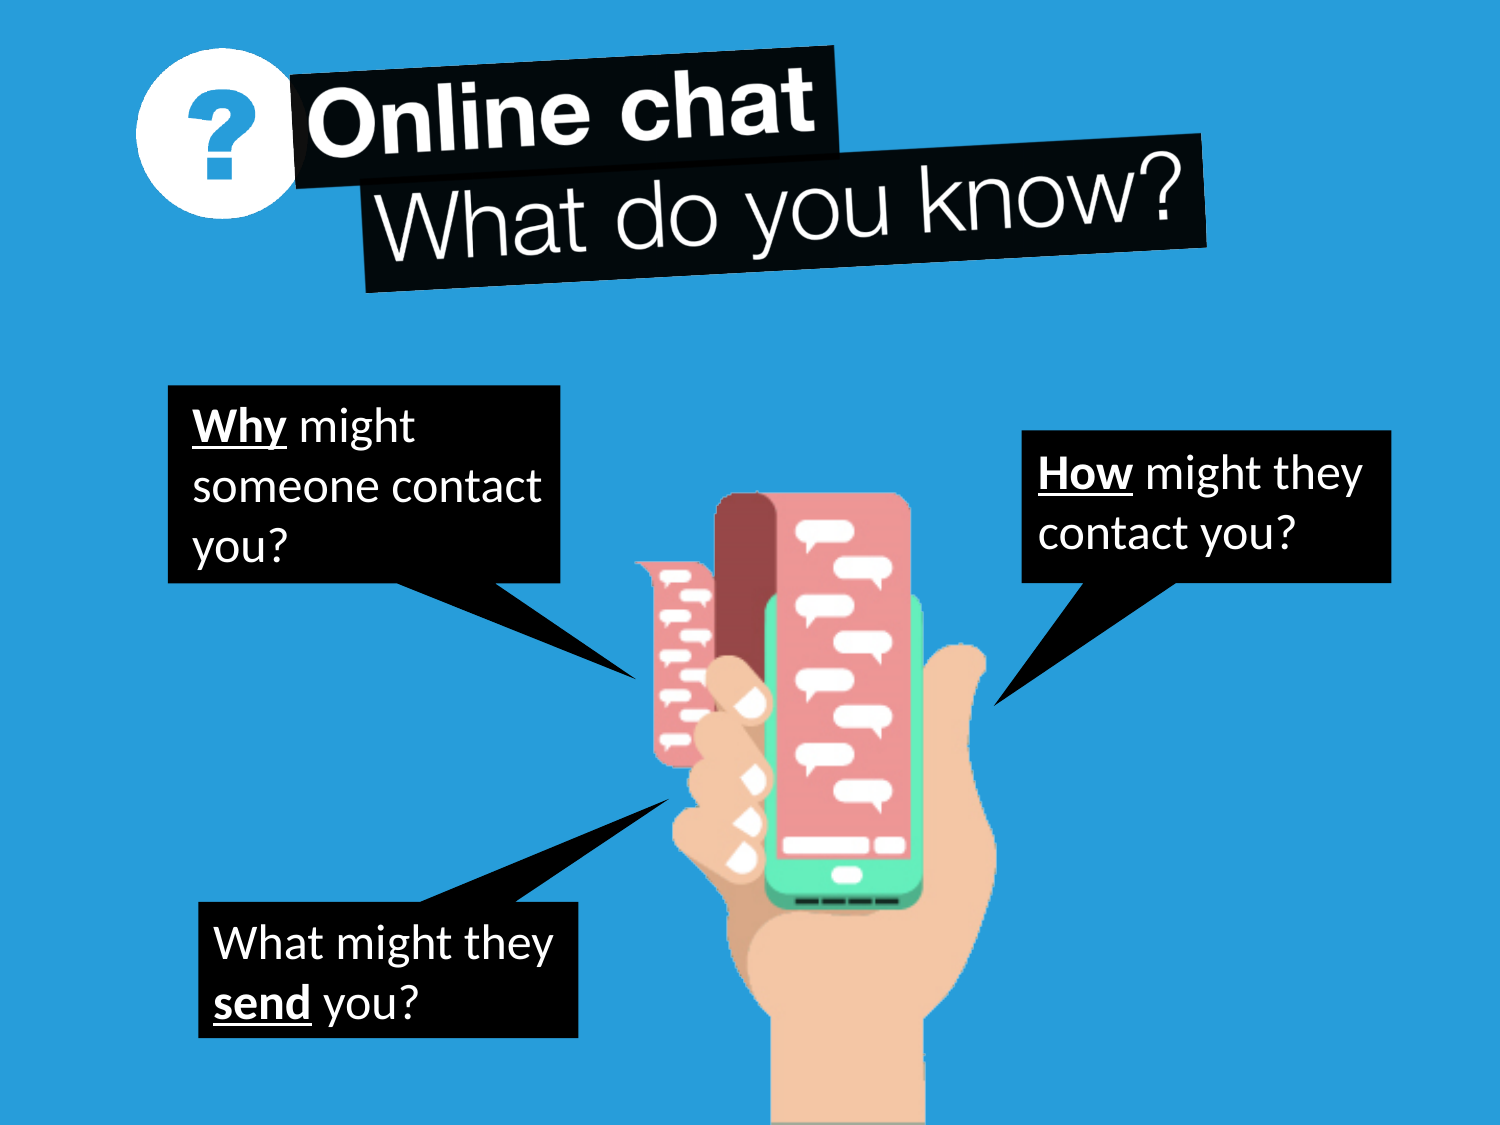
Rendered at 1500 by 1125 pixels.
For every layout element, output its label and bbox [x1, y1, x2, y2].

picture [136, 26, 1206, 296]
text_box [167, 385, 1404, 1125]
